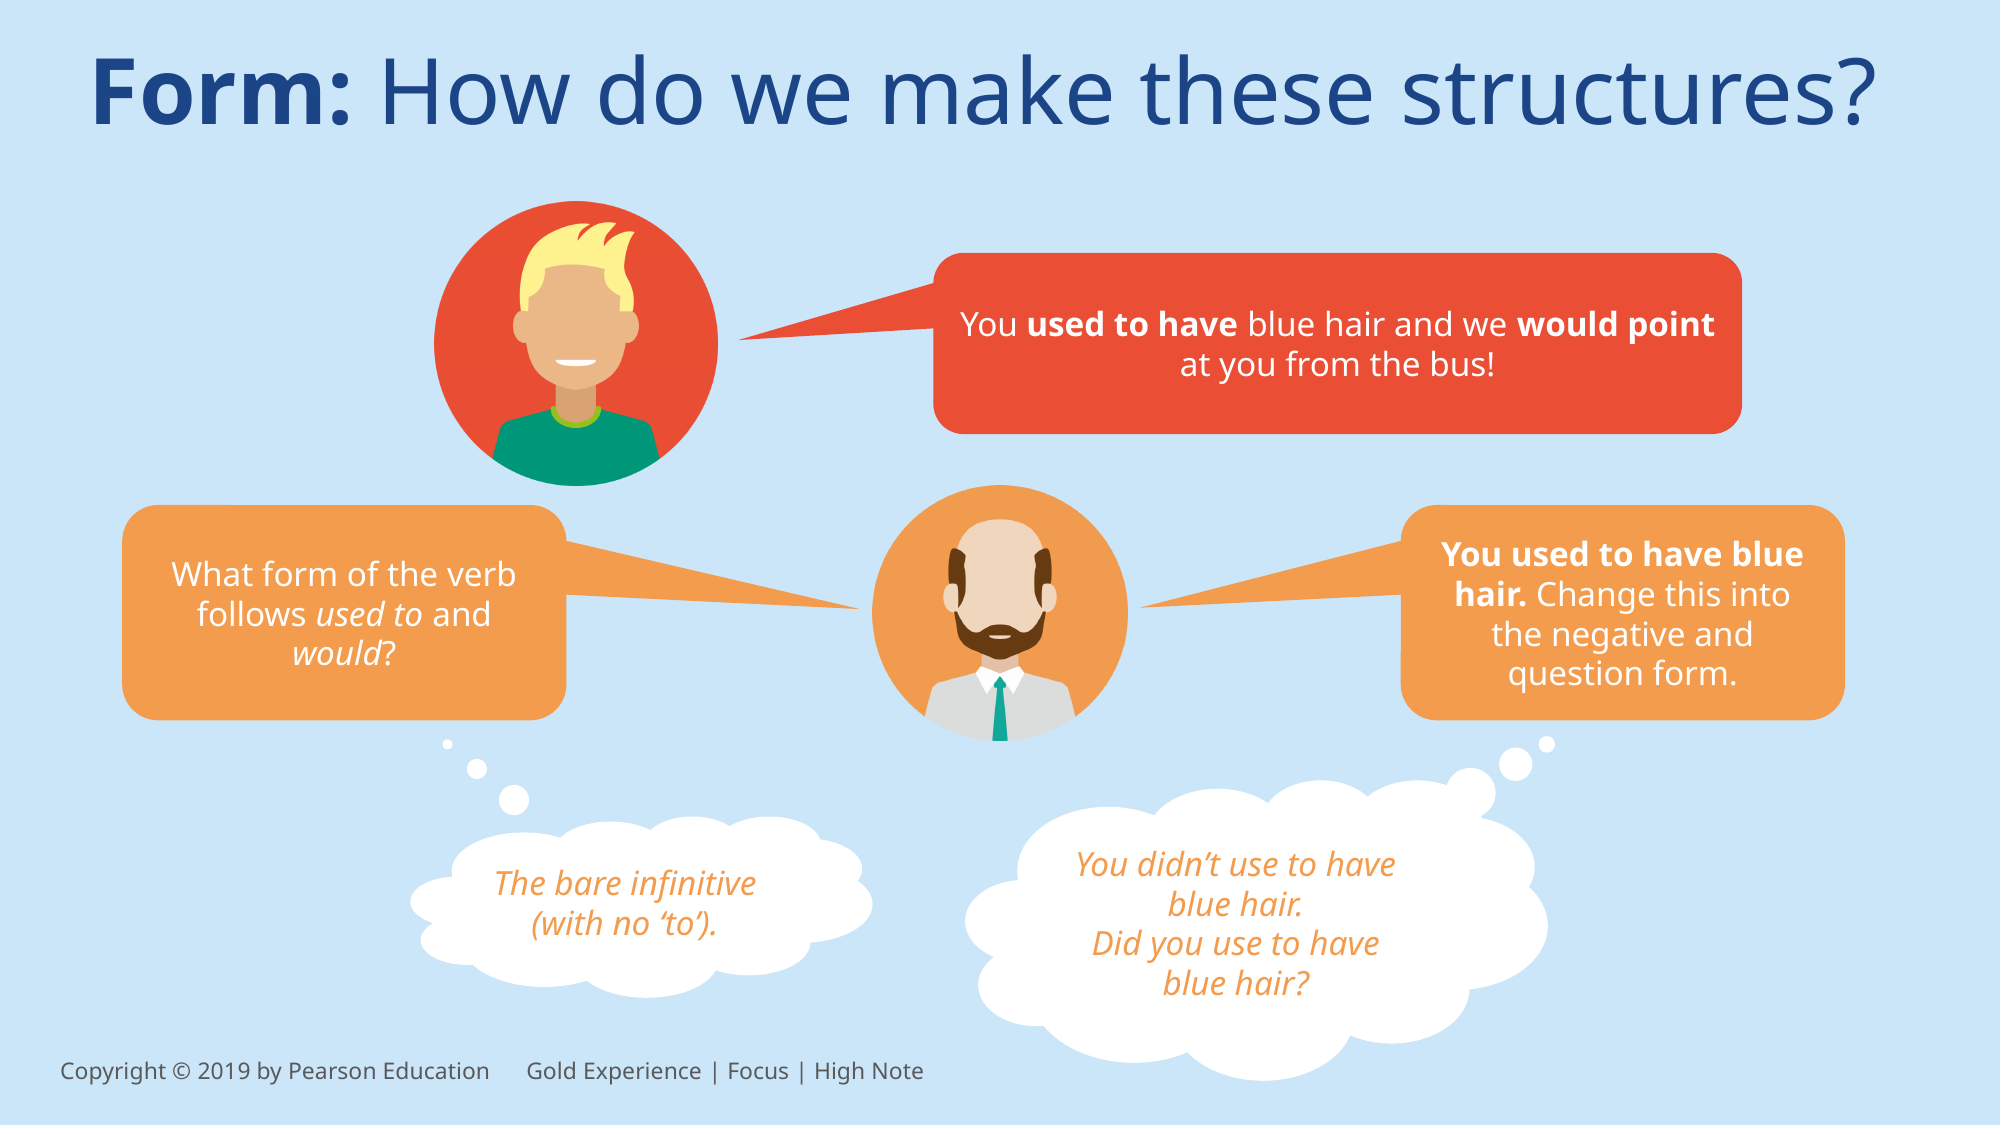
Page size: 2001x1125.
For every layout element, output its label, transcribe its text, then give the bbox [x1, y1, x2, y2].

picture [872, 484, 1128, 741]
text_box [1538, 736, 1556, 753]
text_box The bare infinitive (with no ‘to’). [498, 784, 530, 816]
text_box The bare infinitive (with no ‘to’). [410, 816, 873, 998]
picture [434, 201, 719, 486]
text_box What form of the verb follows used to and would? [122, 504, 860, 721]
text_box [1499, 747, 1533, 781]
text_box You used to have blue hair and we would point at you from the bus! [738, 252, 1743, 435]
text_box You used to have blue hair. Change this into the negative and question form. [1139, 504, 1846, 721]
footer Copyright © 2019 by Pearson Education Gold Experience | Focus | High Note [45, 1040, 1084, 1101]
text_box You didn’t use to have blue hair. Did you use to have blue hair? [965, 767, 1548, 1081]
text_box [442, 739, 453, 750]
title Form: How do we make these structures? [73, 37, 1927, 253]
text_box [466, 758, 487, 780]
